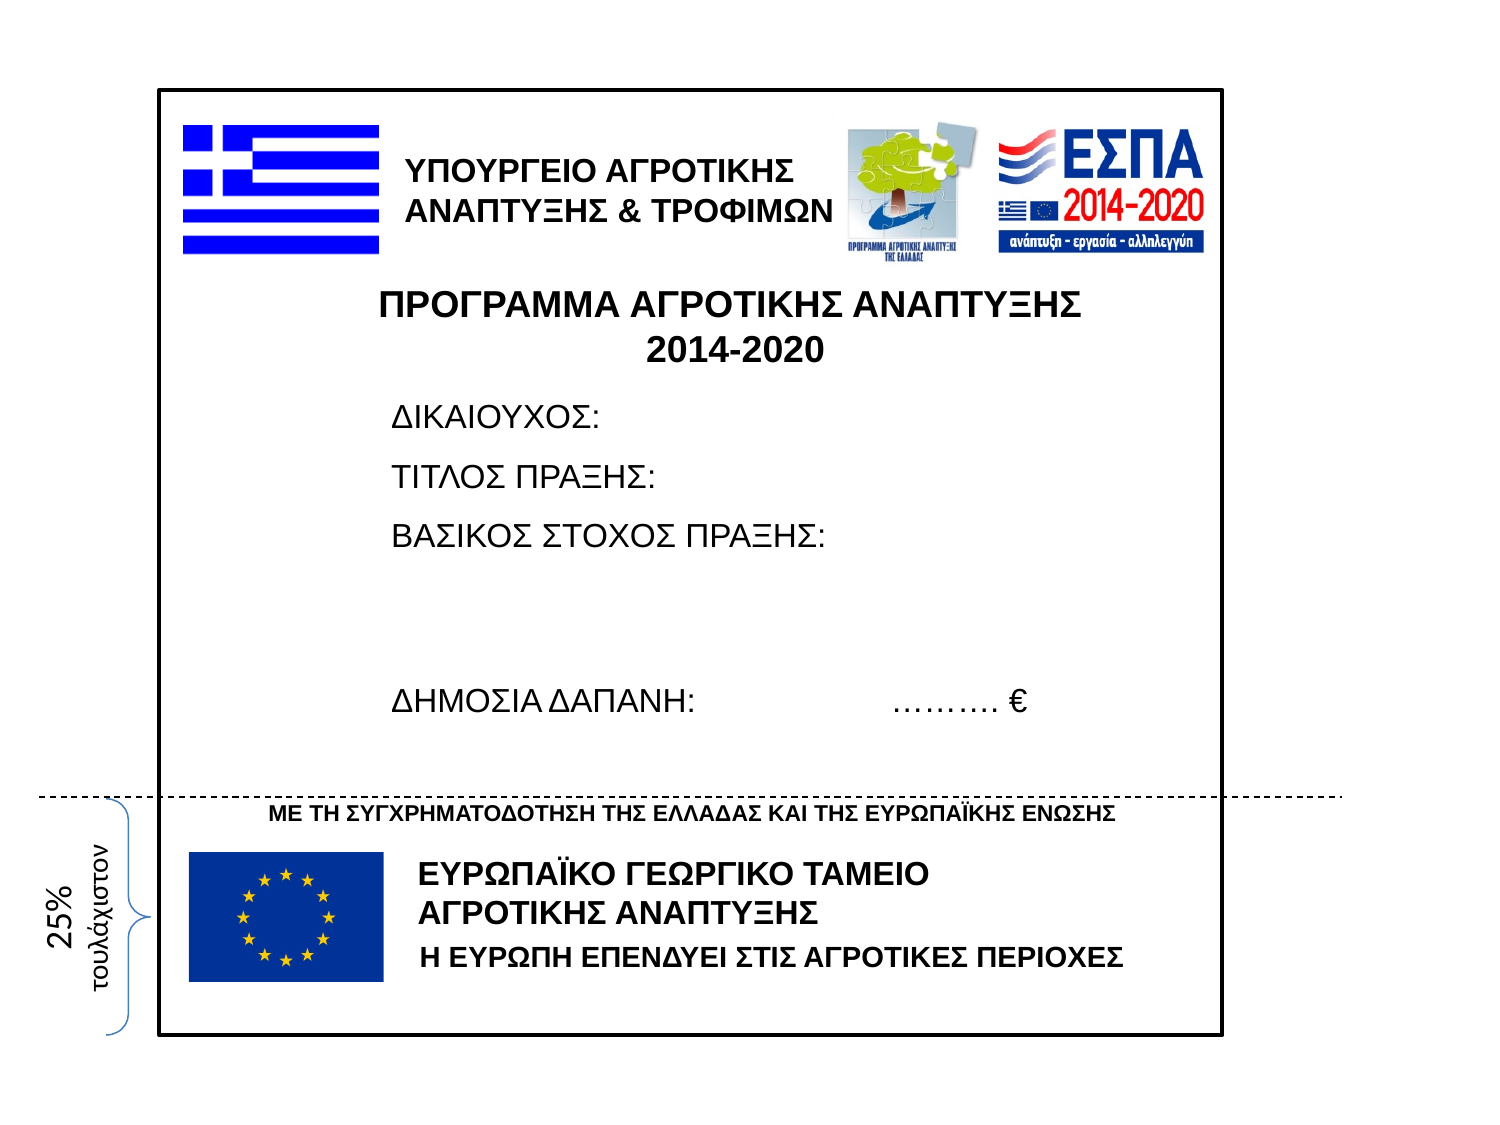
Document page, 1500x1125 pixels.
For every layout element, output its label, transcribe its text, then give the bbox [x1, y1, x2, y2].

text_box [106, 806, 152, 1036]
text_box 25% τουλάχιστον [130, 828, 138, 911]
text_box 25% τουλάχιστον [130, 923, 138, 1008]
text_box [159, 89, 1241, 796]
text_box 25% τουλάχιστον [26, 828, 106, 1008]
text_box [159, 806, 1241, 1036]
